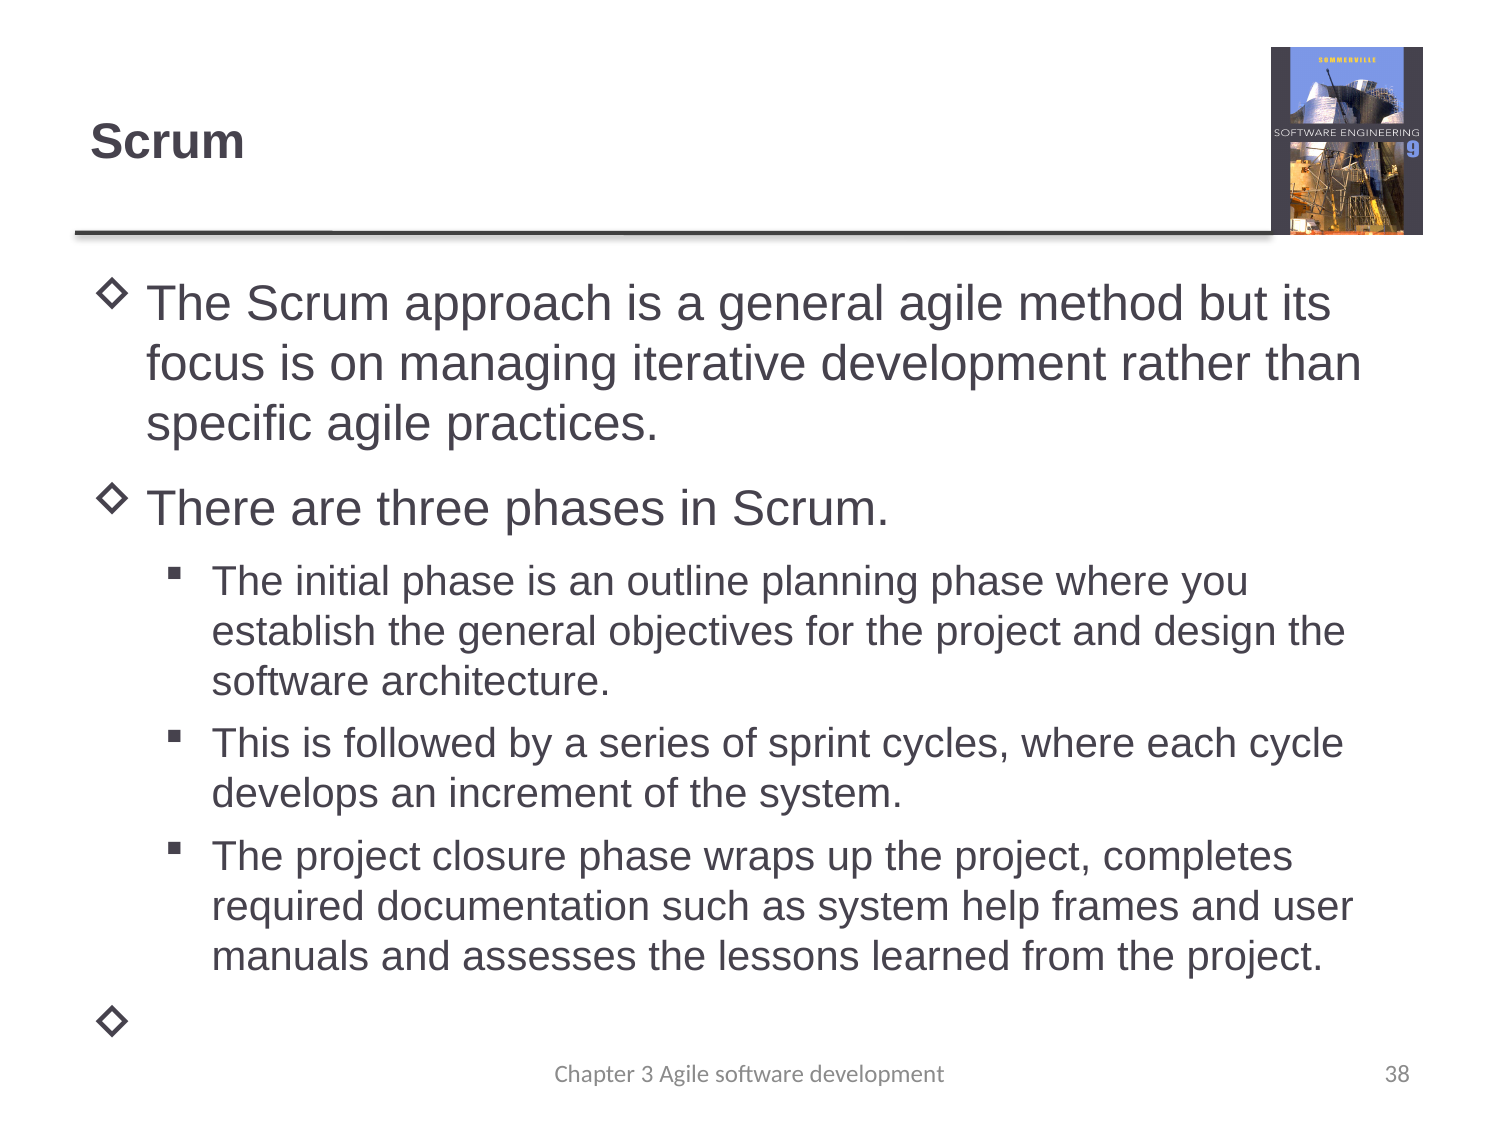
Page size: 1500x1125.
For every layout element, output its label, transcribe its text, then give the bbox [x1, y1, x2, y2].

picture [1272, 47, 1423, 235]
slide_number 38 [1074, 1042, 1425, 1103]
footer Chapter 3 Agile software development [512, 1042, 988, 1103]
title Scrum [74, 44, 1272, 233]
list The Scrum approach is a general agile method but its focus is on managing iterative development rather than specific agile practices. There are three phases in Scrum. The initial phase is an outline planning phase where you establish the general objectives for the project and design the software architecture. This is followed by a series of sprint cycles, where each cycle develops an increment of the system. The project closure phase wraps up the project, completes required documentation such as system help frames and user manuals and assesses the lessons learned from the project. [75, 262, 1425, 1005]
